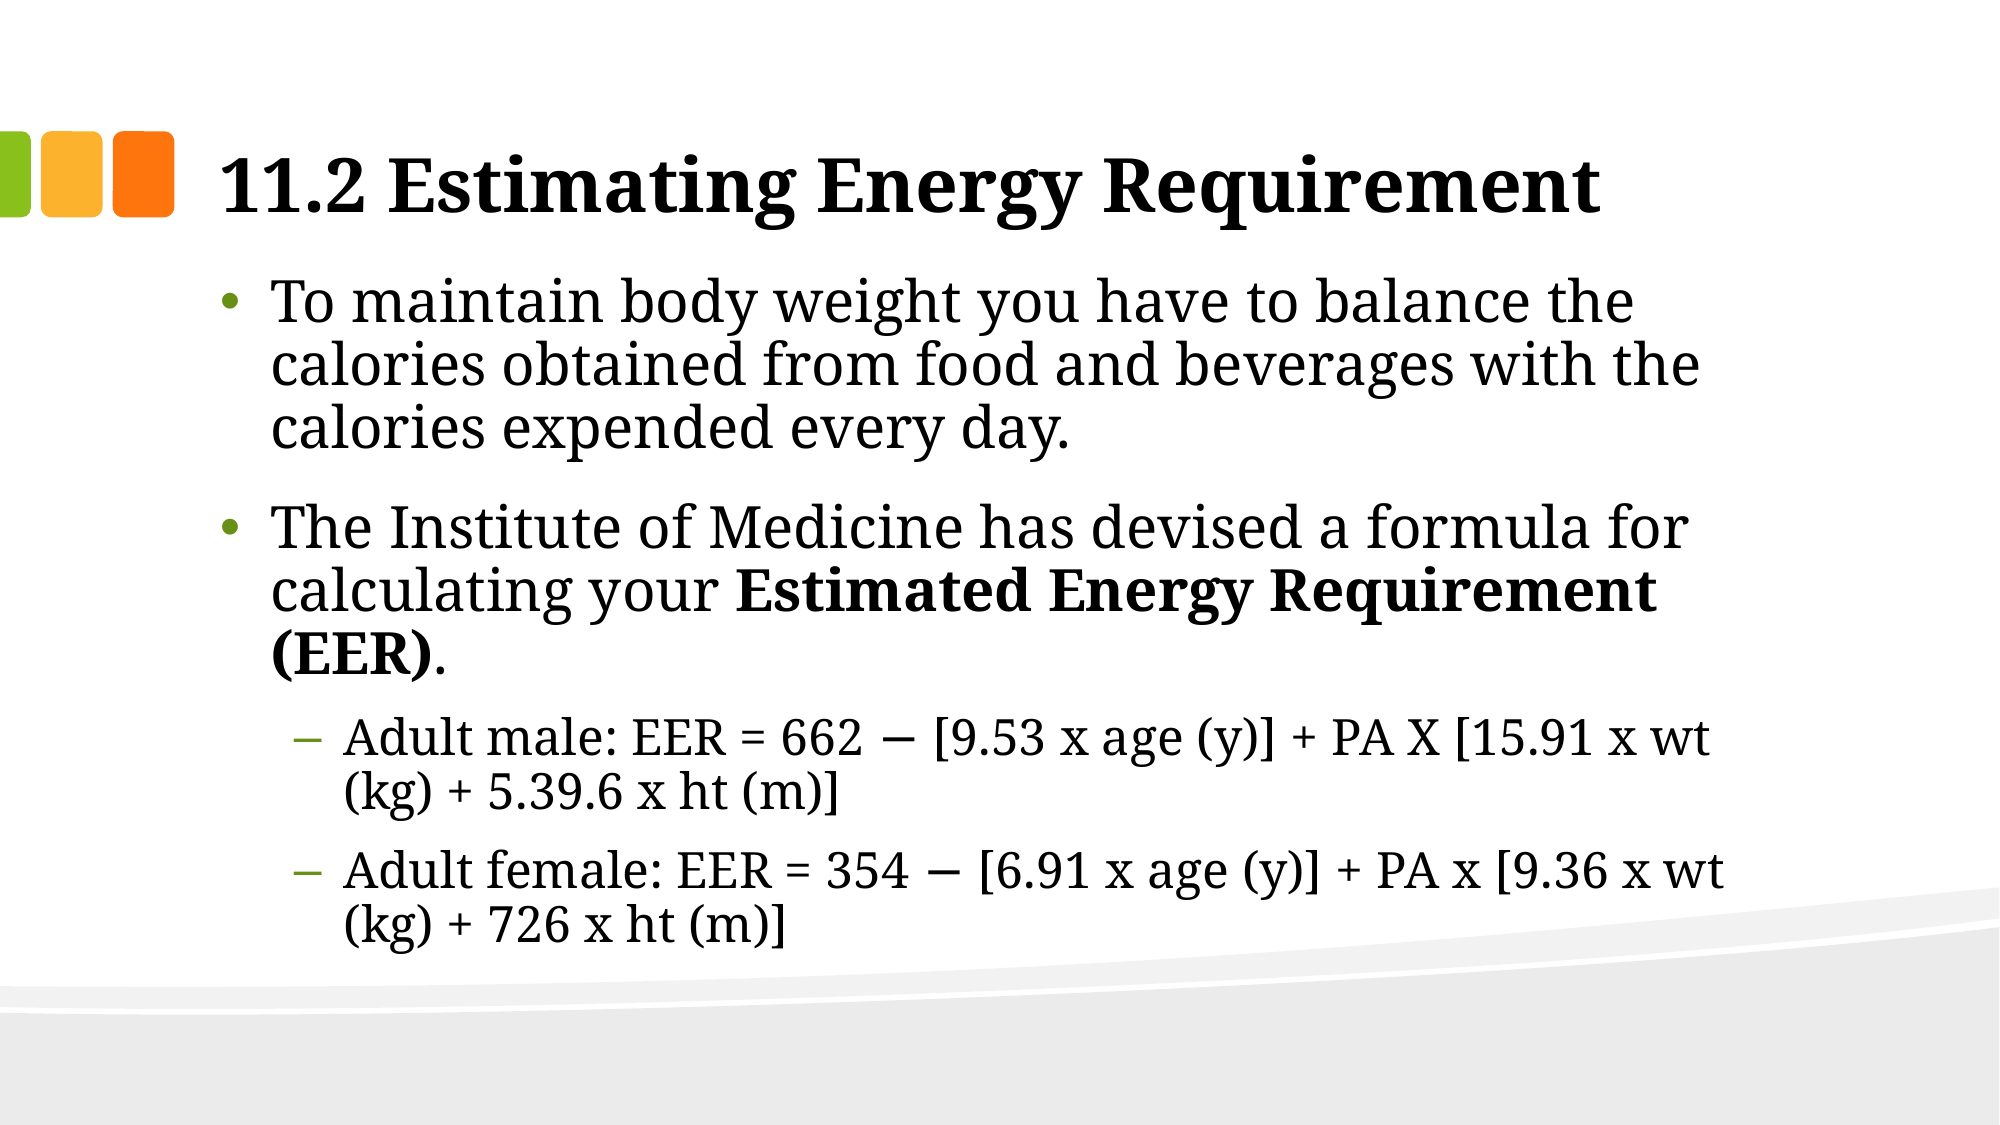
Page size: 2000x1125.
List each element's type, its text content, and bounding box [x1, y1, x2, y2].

title 11.2 Estimating Energy Requirement [199, 24, 1800, 238]
list To maintain body weight you have to balance the calories obtained from food and beverages with the calories expended every day. The Institute of Medicine has devised a formula for calculating your Estimated Energy Requirement (EER). Adult male: EER = 662 − [9.53 x age (y)] + PA X [15.91 x wt (kg) + 5.39.6 x ht (m)] Adult female: EER = 354 − [6.91 x age (y)] + PA x [9.36 x wt (kg) + 726 x ht (m)] [199, 262, 1800, 1013]
